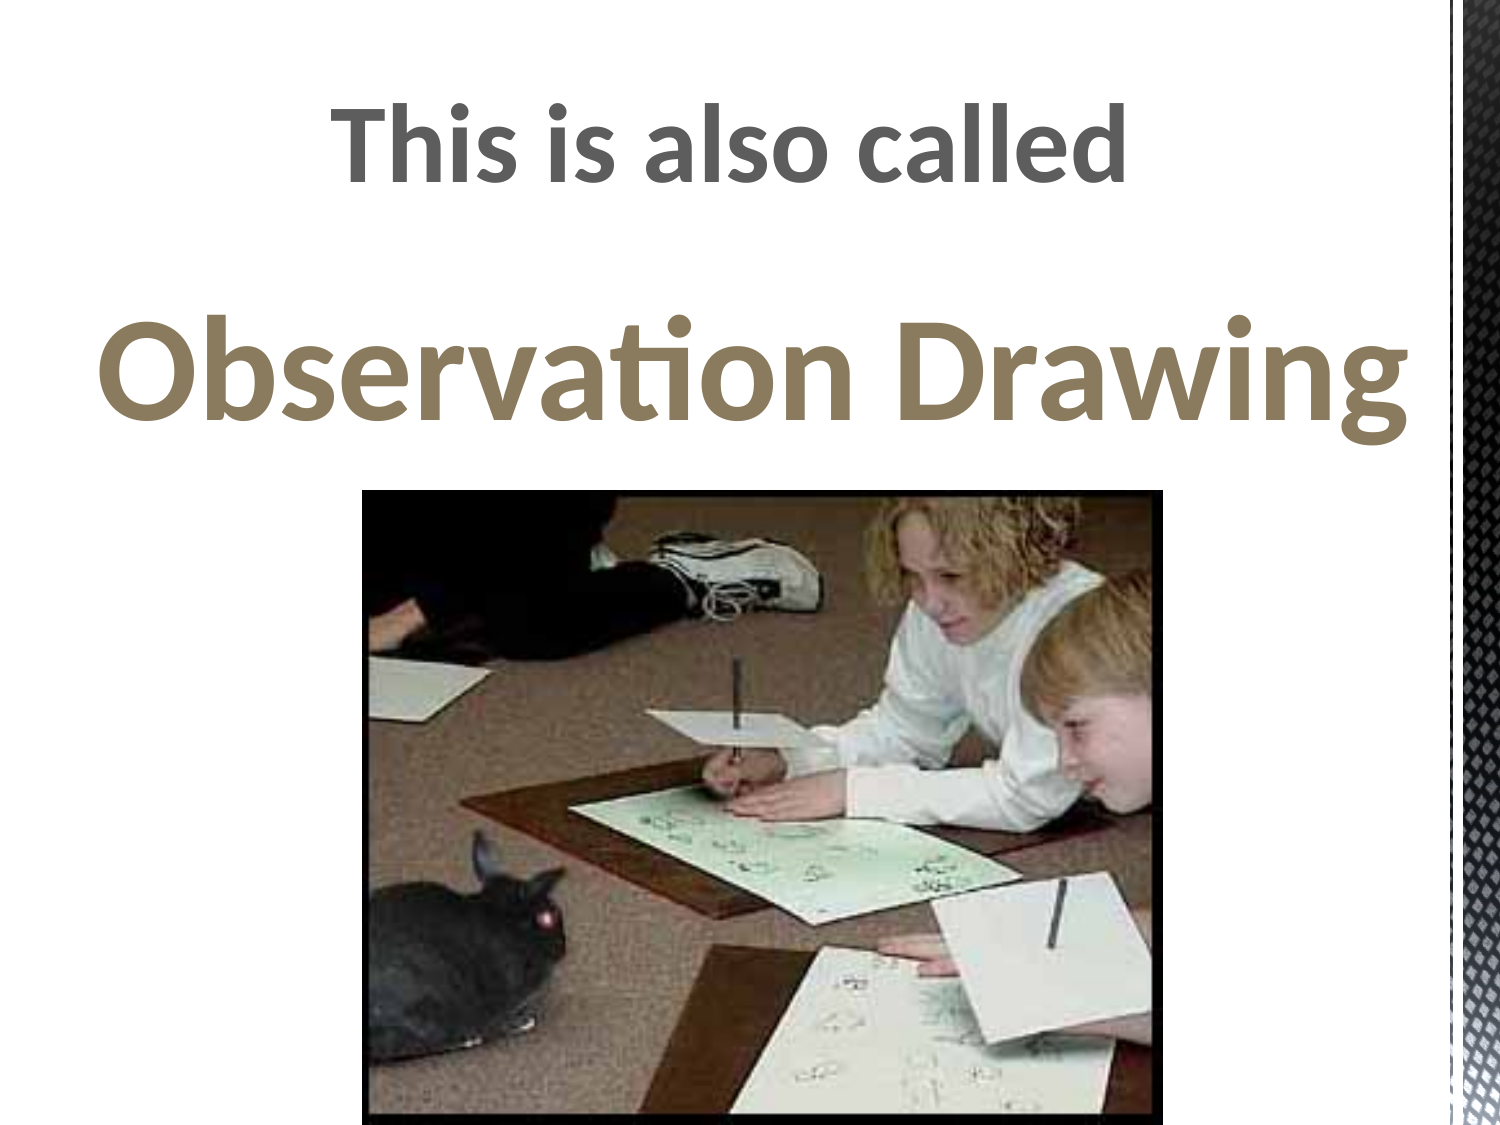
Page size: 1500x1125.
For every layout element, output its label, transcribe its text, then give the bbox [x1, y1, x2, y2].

picture [362, 489, 1163, 1125]
text_box Observation Drawing [81, 262, 1426, 458]
text_box This is also called [315, 62, 1148, 262]
picture [1447, 0, 1500, 1125]
